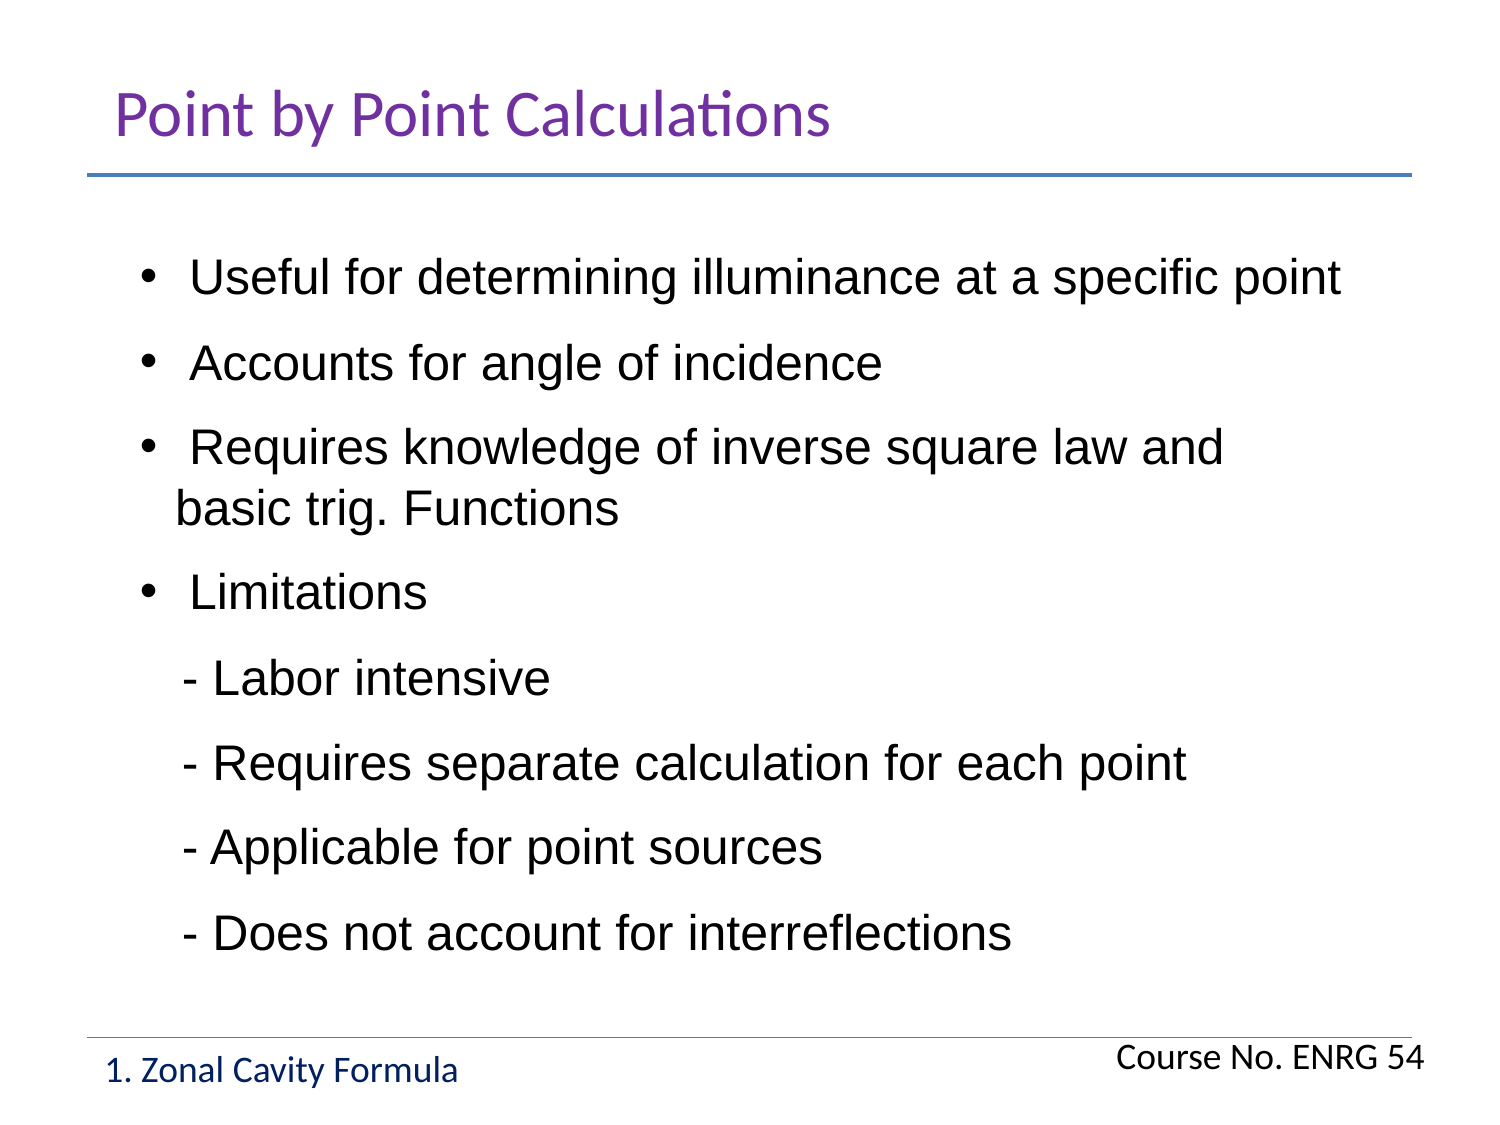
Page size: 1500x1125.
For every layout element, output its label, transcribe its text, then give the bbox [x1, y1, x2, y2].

text_box Useful for determining illuminance at a specific point Accounts for angle of incidence Requires knowledge of inverse square law and basic trig. Functions Limitations - Labor intensive - Requires separate calculation for each point - Applicable for point sources - Does not account for interreflections [125, 237, 1363, 968]
text_box Point by Point Calculations [99, 62, 1400, 158]
text_box Course No. ENRG 54 [1101, 1024, 1441, 1085]
text_box 1. Zonal Cavity Formula [89, 1045, 475, 1098]
